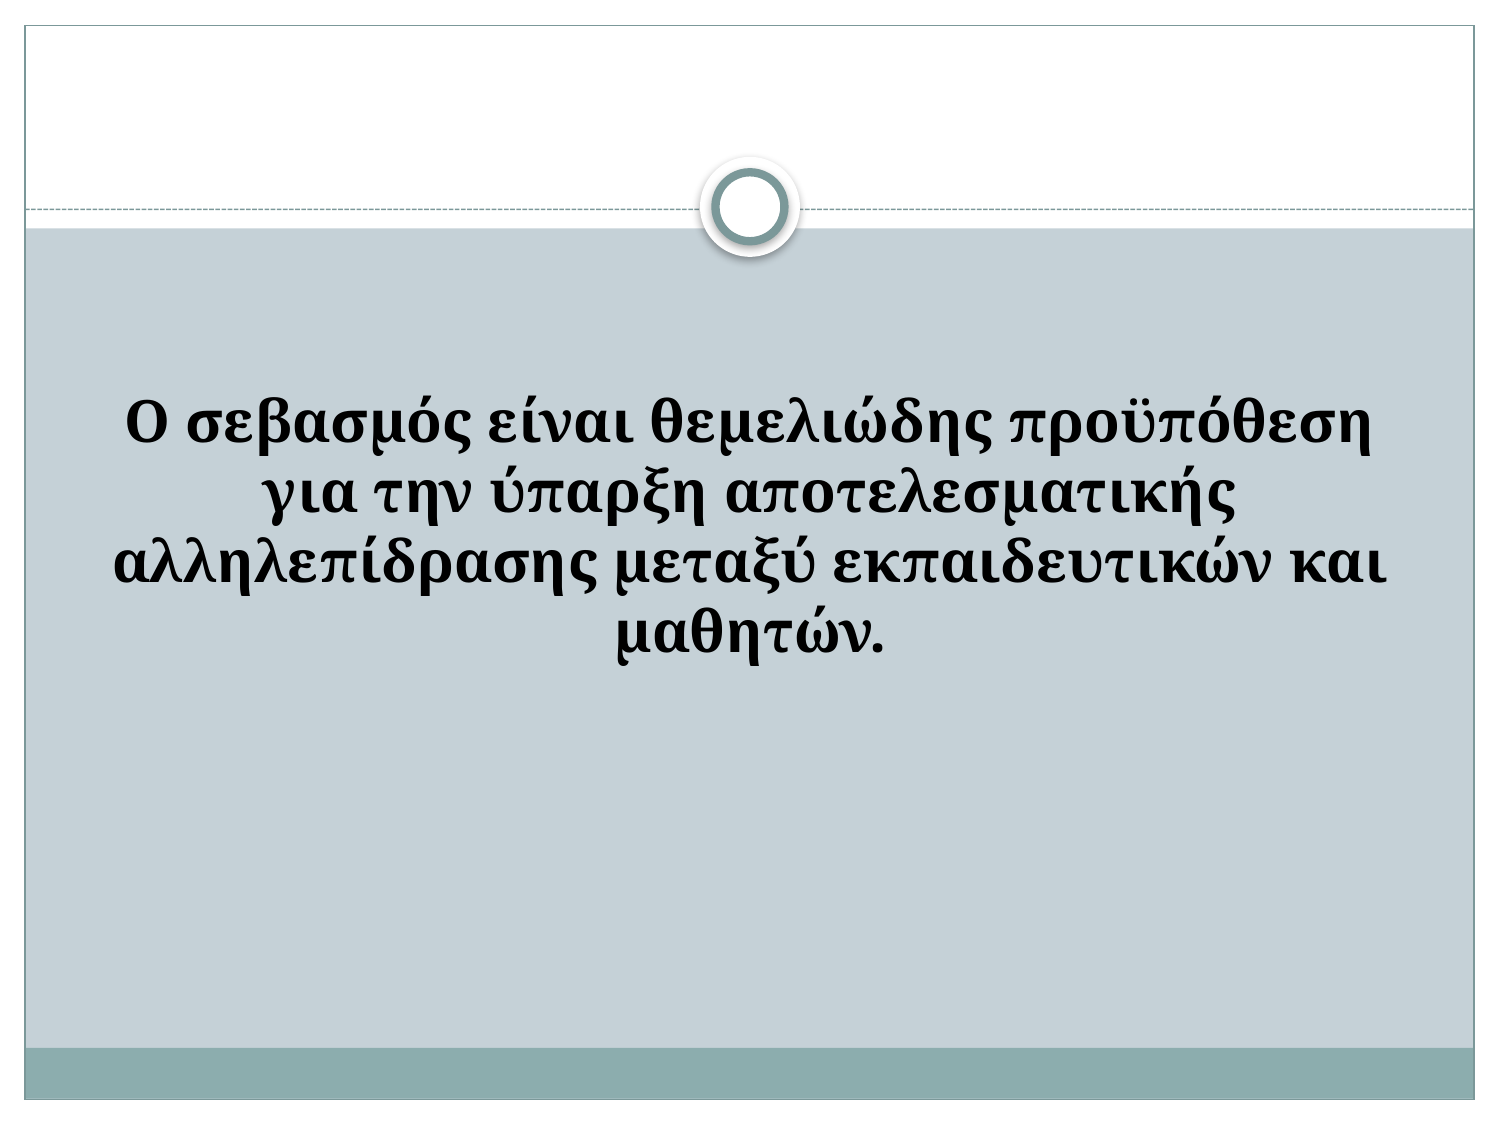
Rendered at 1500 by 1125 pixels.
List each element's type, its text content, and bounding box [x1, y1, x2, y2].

list Ο σεβασμός είναι θεμελιώδης προϋπόθεση για την ύπαρξη αποτελεσματικής αλληλεπίδρασης μεταξύ εκπαιδευτικών και μαθητών. [75, 377, 1425, 821]
